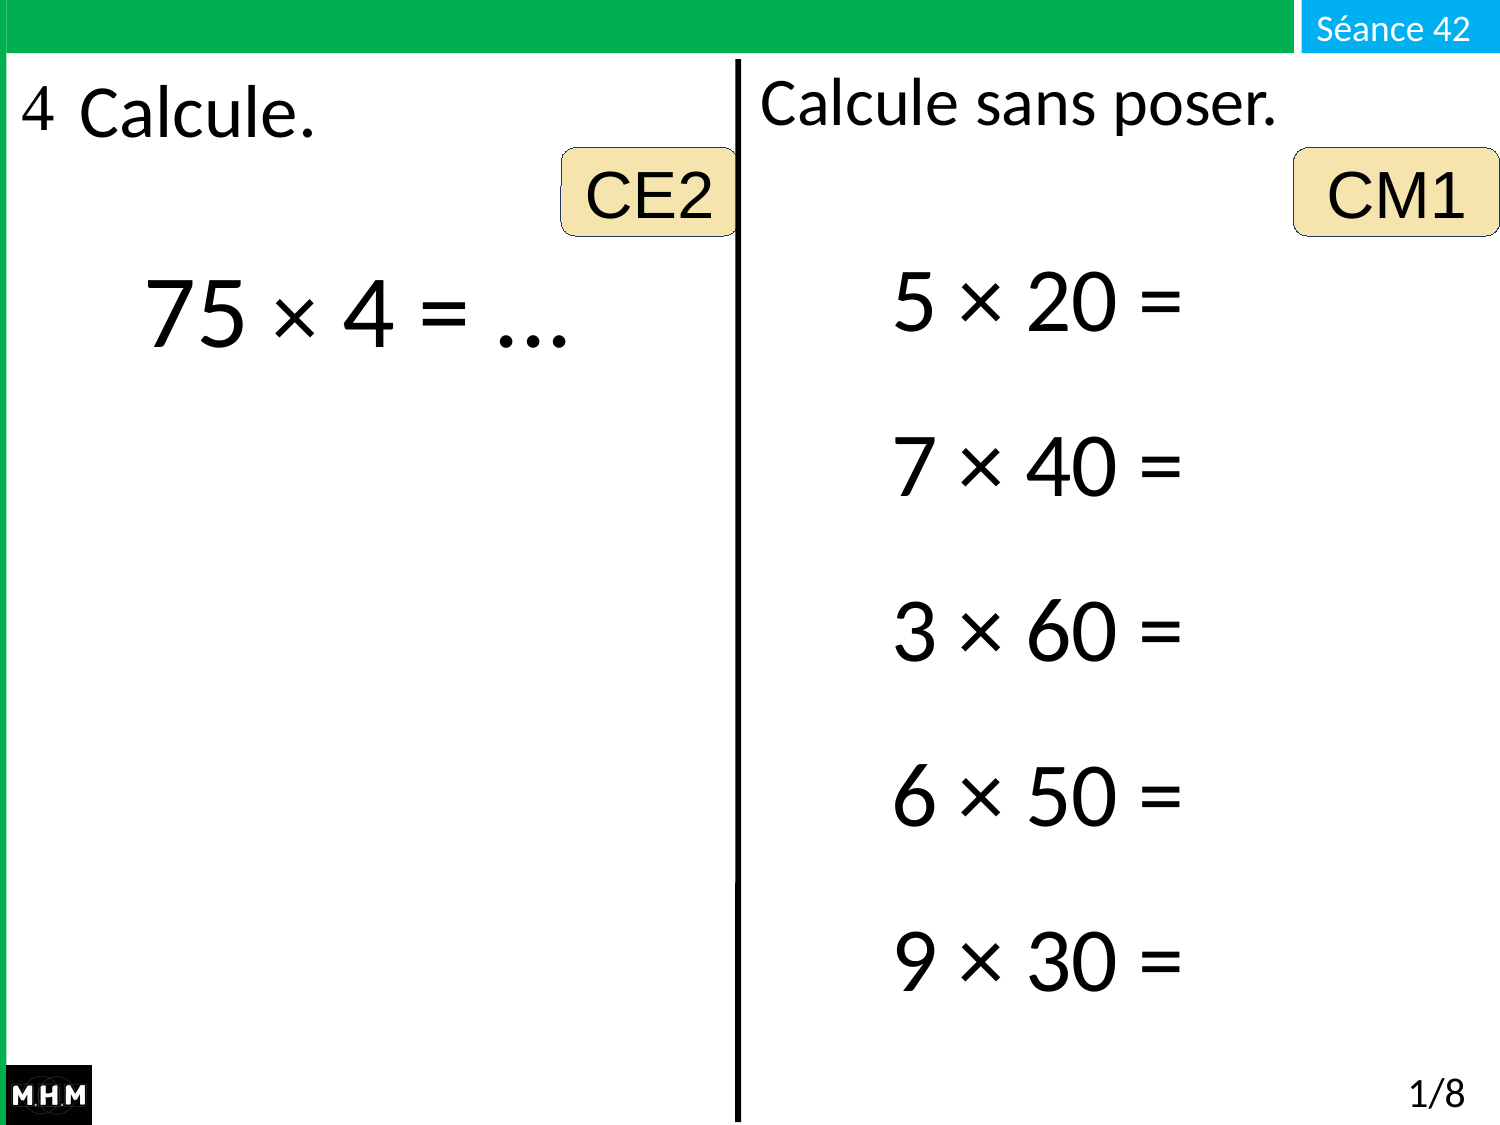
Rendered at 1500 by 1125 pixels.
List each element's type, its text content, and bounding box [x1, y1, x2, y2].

list 1/8 [1373, 1064, 1500, 1125]
text_box 5 × 20 = 7 × 40 = 3 × 60 = 6 × 50 = 9 × 30 = [729, 177, 1348, 1018]
picture [6, 1065, 92, 1125]
text_box CM1 [1293, 147, 1500, 237]
text_box Calcule sans poser. [746, 58, 1452, 148]
text_box 75 × 4 = ... [36, 236, 681, 376]
text_box CE2 [560, 147, 738, 237]
title Calcule. [64, 58, 395, 169]
